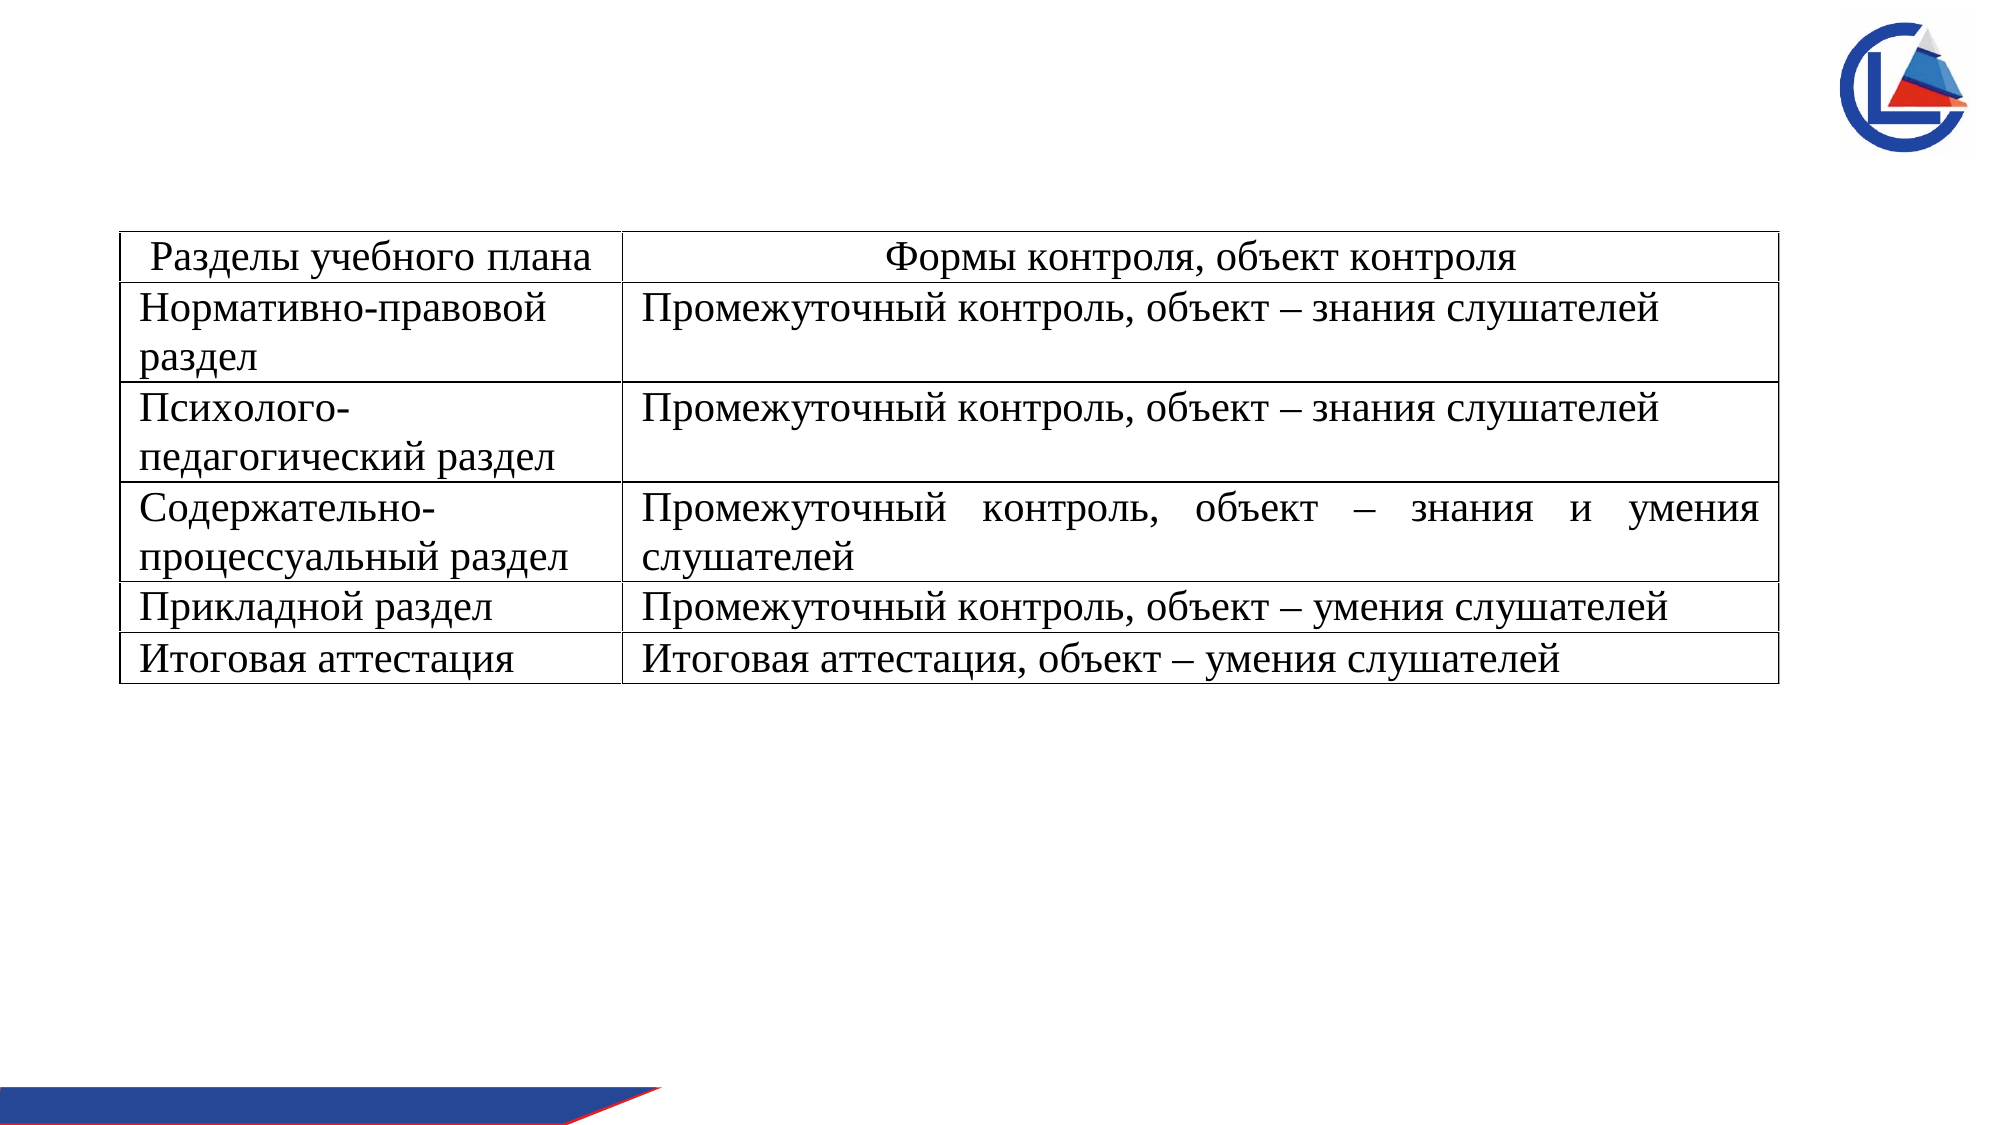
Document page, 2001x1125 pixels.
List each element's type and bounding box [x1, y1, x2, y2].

picture [1839, 14, 1976, 157]
picture [118, 230, 1780, 765]
